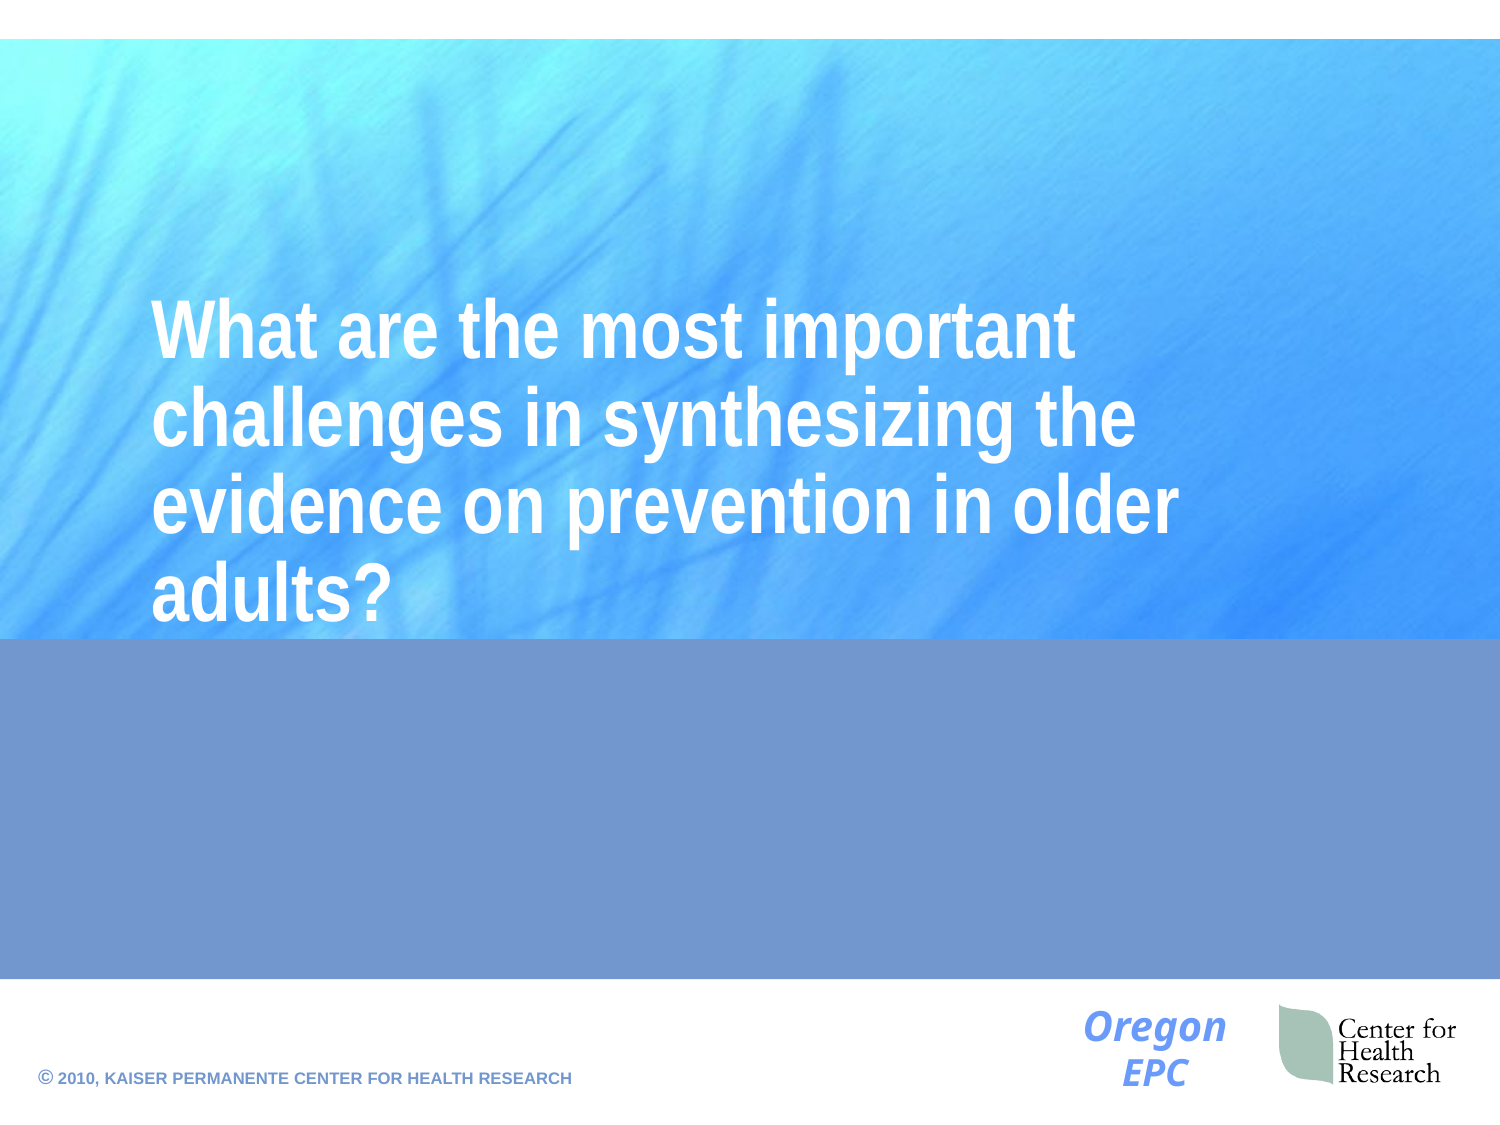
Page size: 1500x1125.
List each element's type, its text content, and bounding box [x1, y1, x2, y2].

title What are the most important challenges in synthesizing the evidence on prevention in older adults? [151, 234, 1388, 639]
picture [0, 39, 1500, 639]
picture [1279, 1004, 1456, 1085]
